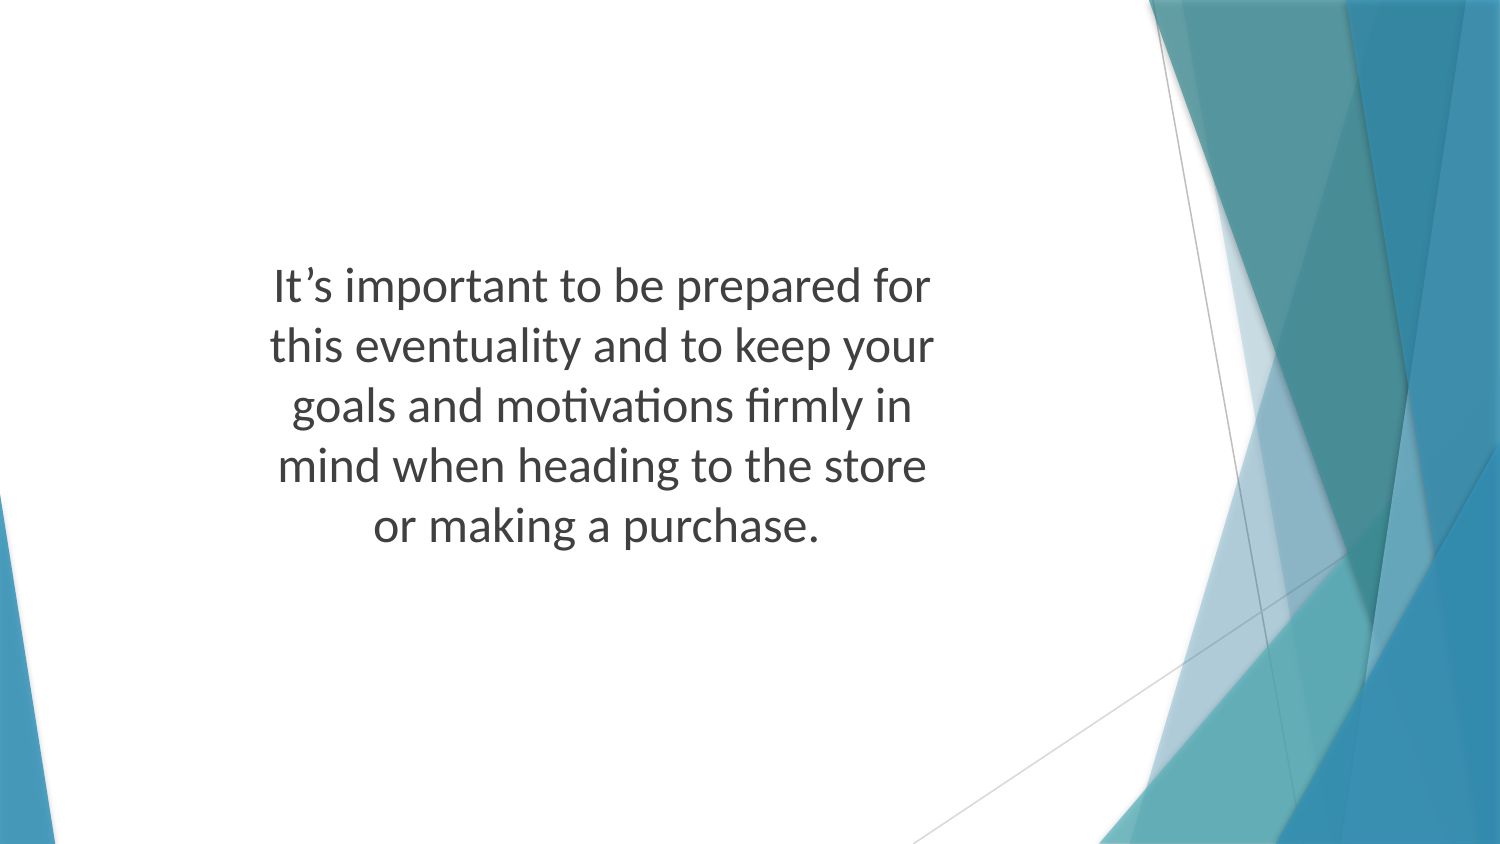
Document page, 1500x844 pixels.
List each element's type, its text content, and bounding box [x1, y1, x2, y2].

list It’s important to be prepared for this eventuality and to keep your goals and motivations firmly in mind when heading to the store or making a purchase. [253, 244, 951, 576]
